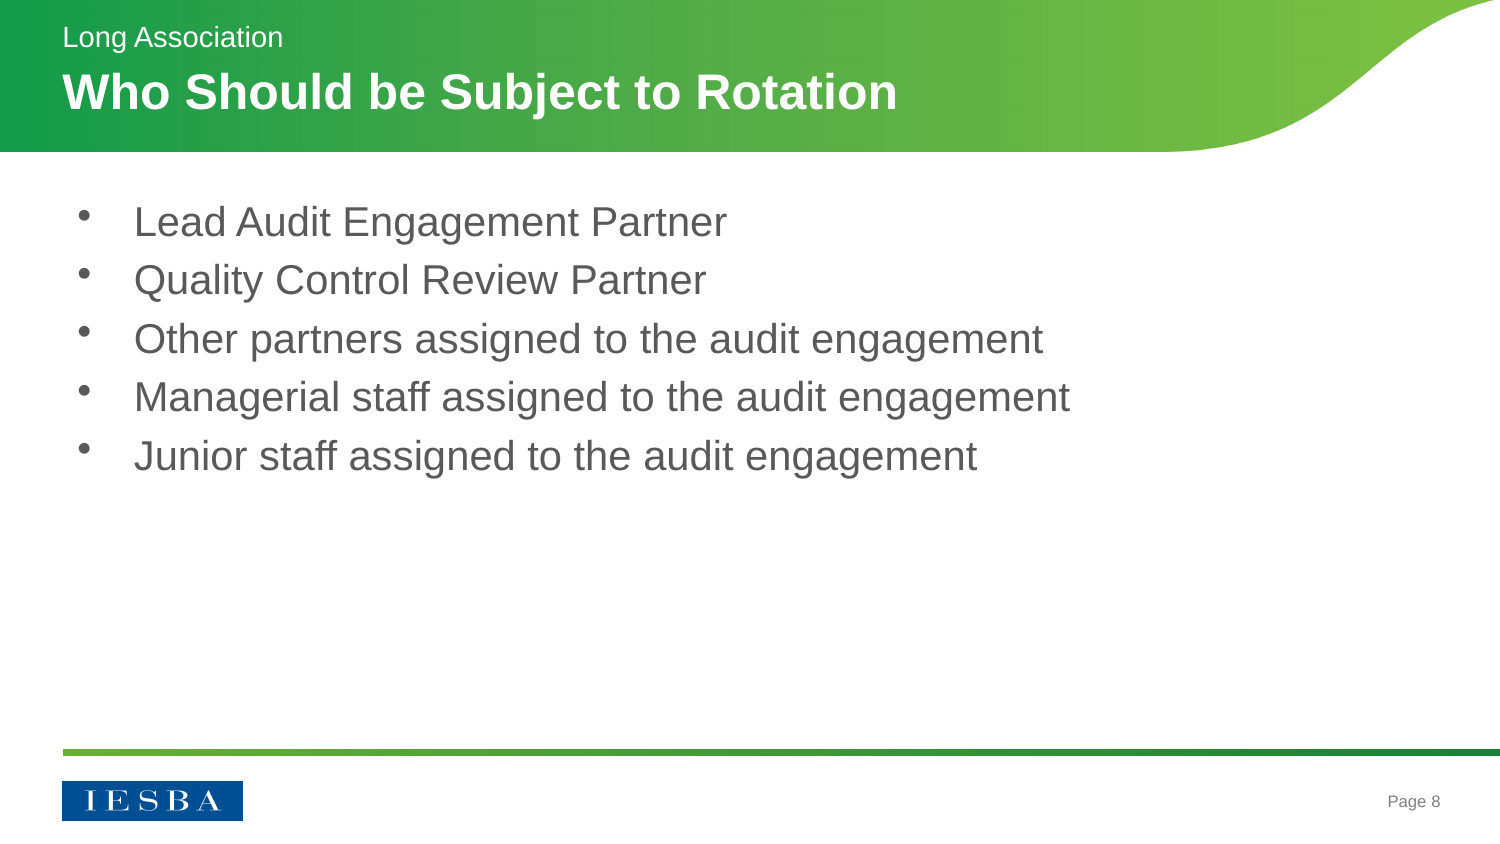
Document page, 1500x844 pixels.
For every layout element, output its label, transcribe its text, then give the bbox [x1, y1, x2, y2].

picture [62, 781, 243, 821]
list Lead Audit Engagement Partner Quality Control Review Partner Other partners assigned to the audit engagement Managerial staff assigned to the audit engagement Junior staff assigned to the audit engagement [62, 187, 1450, 694]
title Who Should be Subject to Rotation [62, 56, 1300, 122]
picture [0, 0, 1497, 152]
subtitle Long Association [62, 18, 500, 47]
